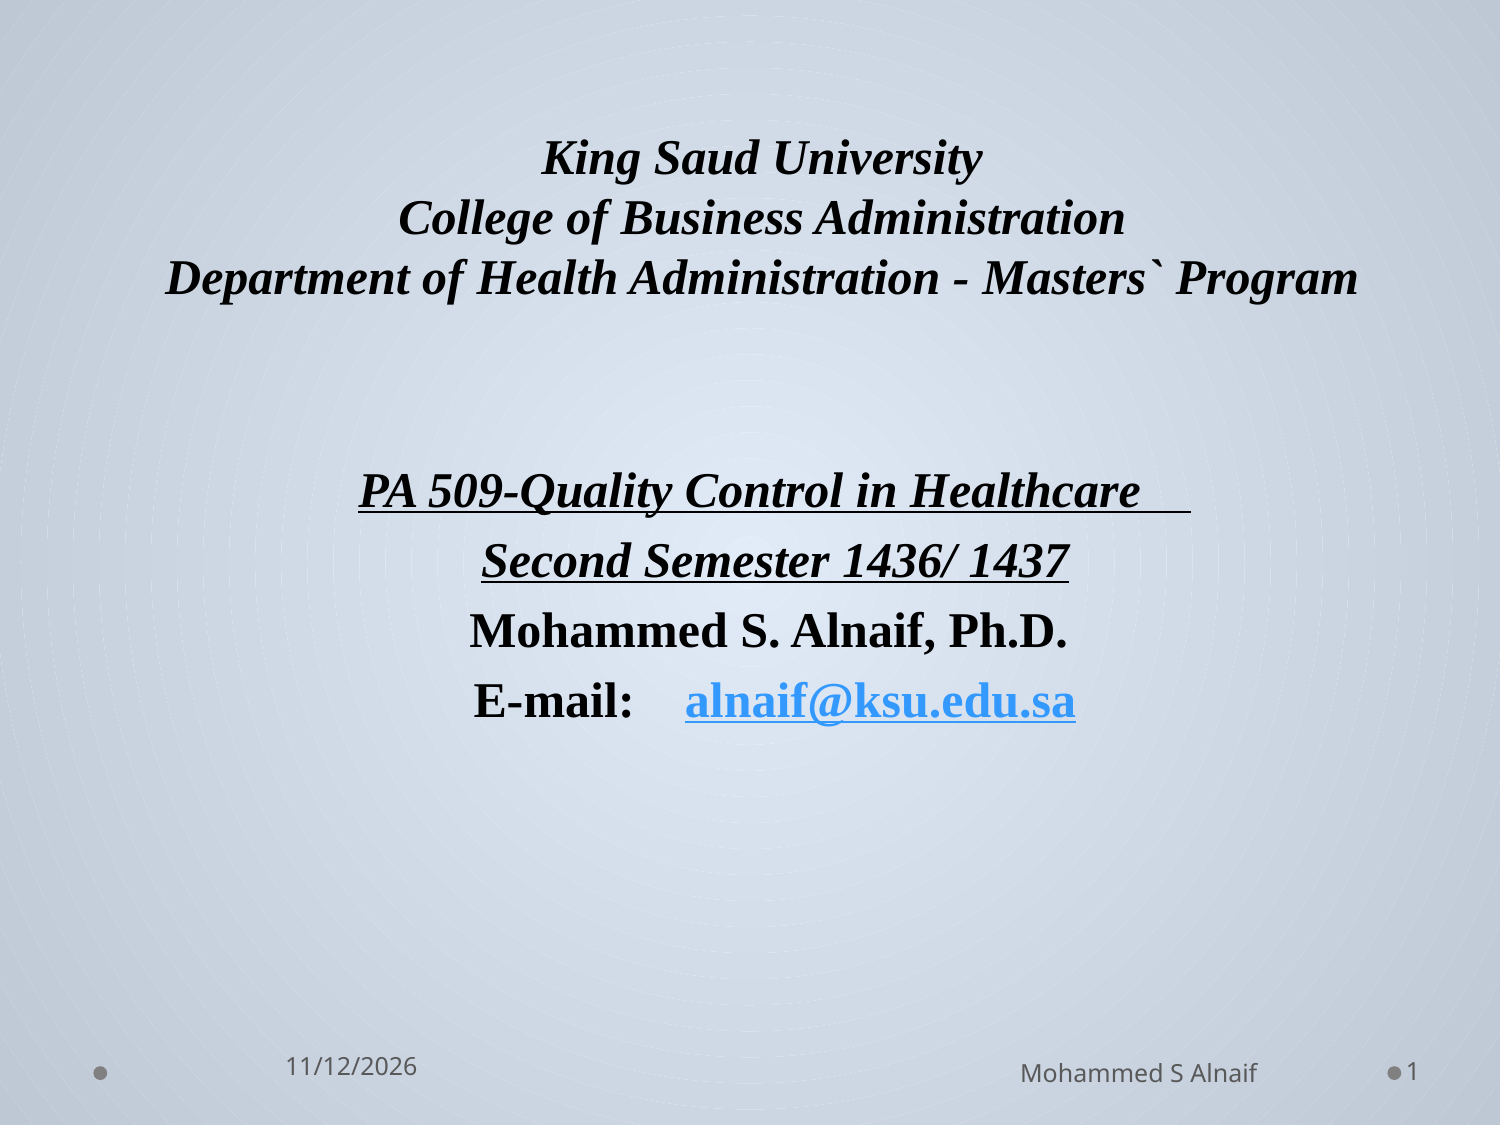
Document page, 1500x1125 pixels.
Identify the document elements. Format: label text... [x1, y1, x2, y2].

title King Saud University College of Business Administration Department of Health Administration - Masters` Program [87, 75, 1438, 313]
footer Mohammed S Alnaif [1012, 1042, 1401, 1103]
subtitle PA 509-Quality Control in Healthcare Second Semester 1436/ 1437 Mohammed S. Alnaif, Ph.D. E-mail: alnaif@ksu.edu.sa [125, 450, 1425, 975]
slide_number 1 [1401, 1042, 1494, 1103]
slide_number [237, 1037, 425, 1098]
